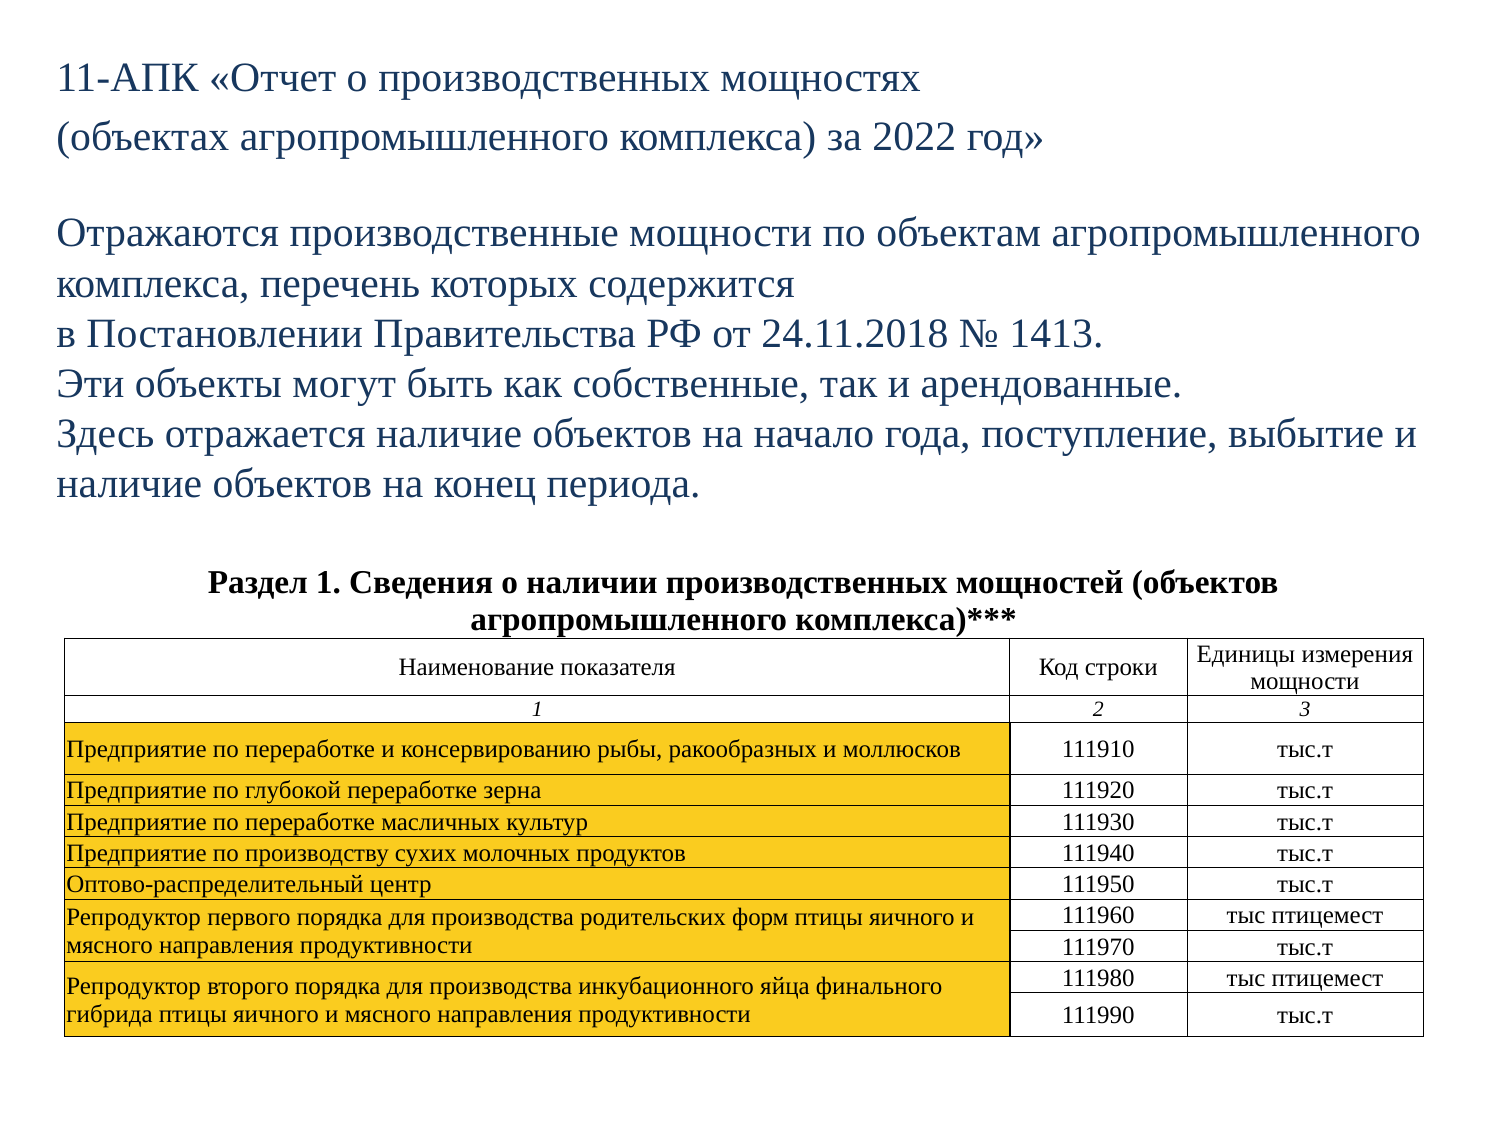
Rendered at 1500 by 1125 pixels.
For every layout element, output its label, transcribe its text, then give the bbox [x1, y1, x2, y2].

table_cell тыс.т [1188, 993, 1423, 1036]
table_cell Код строки [1010, 639, 1187, 695]
table_cell Оптово-распределительный центр [65, 868, 1009, 899]
table_cell Репродуктор первого порядка для производства родительских форм птицы яичного и мясного направления продуктивности [65, 900, 1009, 961]
table_cell тыс птицемест [1188, 962, 1423, 992]
table_cell 111930 [1011, 806, 1187, 836]
text_box 11-АПК «Отчет о производственных мощностях (объектах агропромышленного комплекса) за 2022 год» Отражаются производственные мощности по объектам агропромышленного комплекса, перечень которых содержится в Постановлении Правительства РФ от 24.11.2018 № 1413. Эти объекты могут быть как собственные, так и арендованные. Здесь отражается наличие объектов на начало года, поступление, выбытие и наличие объектов на конец периода. [41, 42, 1459, 1083]
table_cell Предприятие по переработке масличных культур [65, 806, 1009, 836]
table_cell Наименование показателя [65, 639, 1009, 695]
table_cell Предприятие по глубокой переработке зерна [65, 775, 1009, 805]
table_cell тыс.т [1188, 837, 1423, 867]
table_cell Предприятие по переработке и консервированию рыбы, ракообразных и моллюсков [65, 723, 1009, 774]
table_cell тыс.т [1188, 723, 1423, 774]
table_cell тыс.т [1188, 806, 1423, 836]
table_cell 111950 [1011, 868, 1187, 899]
table_cell тыс птицемест [1188, 900, 1423, 930]
table_cell 3 [1188, 696, 1423, 722]
table_cell тыс.т [1188, 931, 1423, 961]
table_cell 111970 [1011, 931, 1187, 961]
table_cell тыс.т [1188, 868, 1423, 899]
table_header Раздел 1. Сведения о наличии производственных мощностей (объектов агропромышленного комплекса)*** [65, 563, 1423, 638]
table_cell тыс.т [1188, 775, 1423, 805]
table_cell Единицы измерения мощности [1188, 639, 1423, 695]
table_cell 2 [1010, 696, 1187, 722]
table_cell 111920 [1011, 775, 1187, 805]
table_cell 111940 [1011, 837, 1187, 867]
table_cell 111990 [1011, 993, 1187, 1036]
table_cell 111960 [1011, 900, 1187, 930]
table_cell 111980 [1011, 962, 1187, 992]
table_cell 111910 [1011, 723, 1187, 774]
table_cell 1 [65, 696, 1009, 722]
table_cell Предприятие по производству сухих молочных продуктов [65, 837, 1009, 867]
table_cell Репродуктор второго порядка для производства инкубационного яйца финального гибрида птицы яичного и мясного направления продуктивности [65, 962, 1009, 1036]
